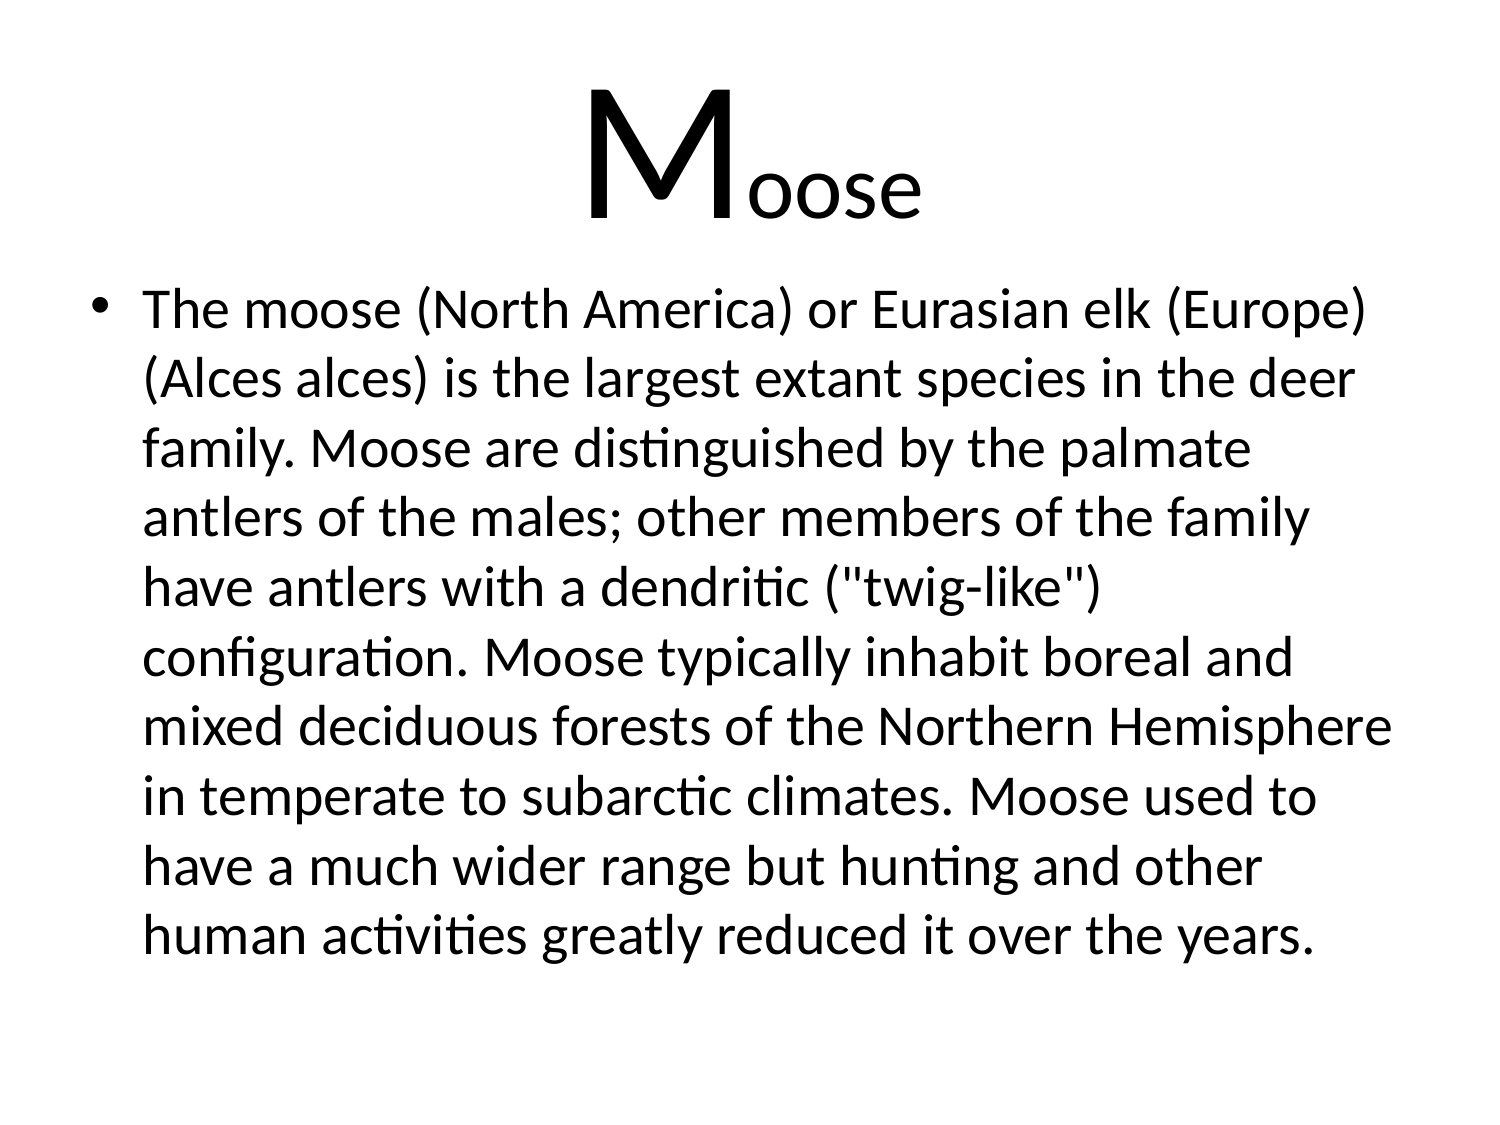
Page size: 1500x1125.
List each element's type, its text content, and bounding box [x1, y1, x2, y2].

title Moose [75, 45, 1425, 233]
list The moose (North America) or Eurasian elk (Europe) (Alces alces) is the largest extant species in the deer family. Moose are distinguished by the palmate antlers of the males; other members of the family have antlers with a dendritic ("twig-like") configuration. Moose typically inhabit boreal and mixed deciduous forests of the Northern Hemisphere in temperate to subarctic climates. Moose used to have a much wider range but hunting and other human activities greatly reduced it over the years. [75, 262, 1425, 1005]
